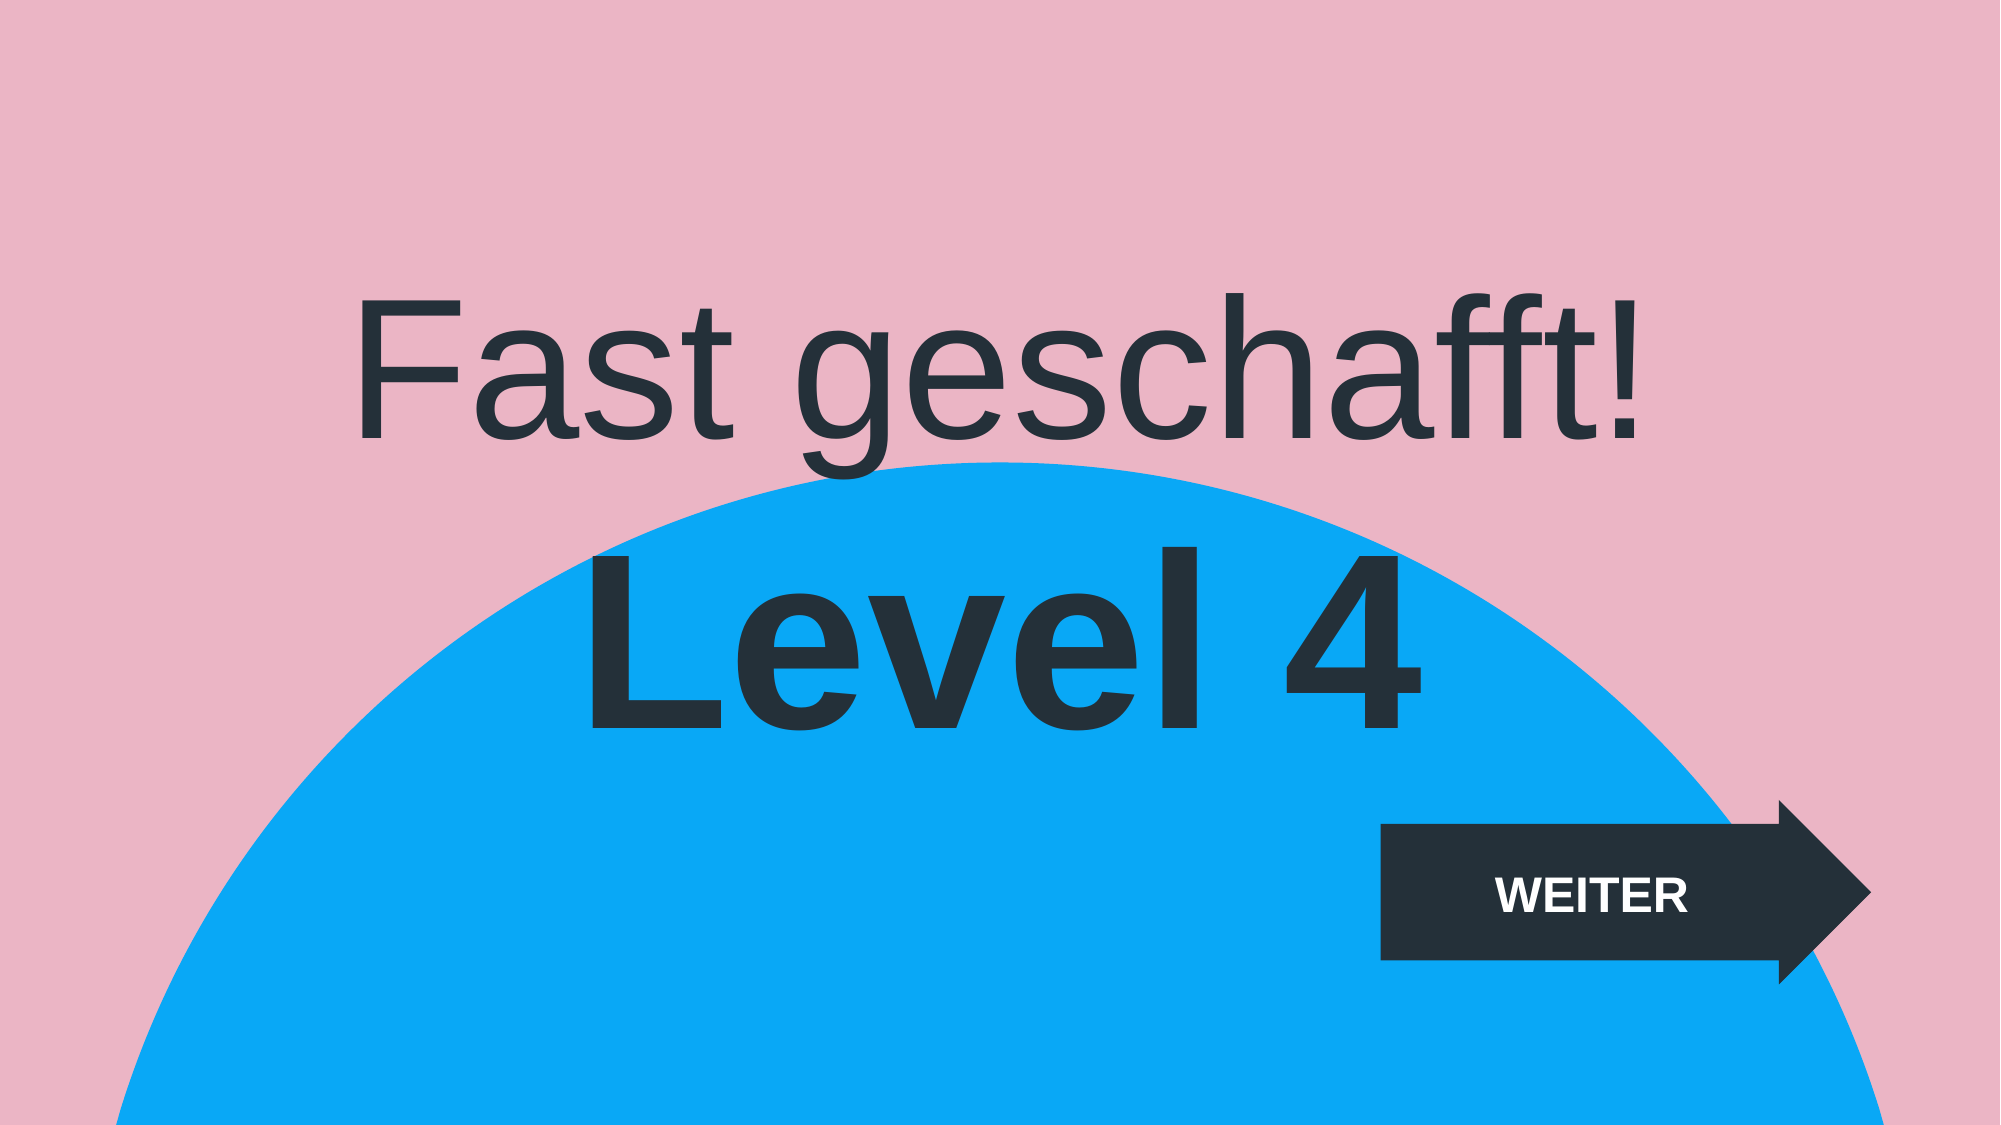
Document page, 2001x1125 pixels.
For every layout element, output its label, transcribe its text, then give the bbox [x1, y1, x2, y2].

text_box WEITER [1380, 798, 1872, 986]
